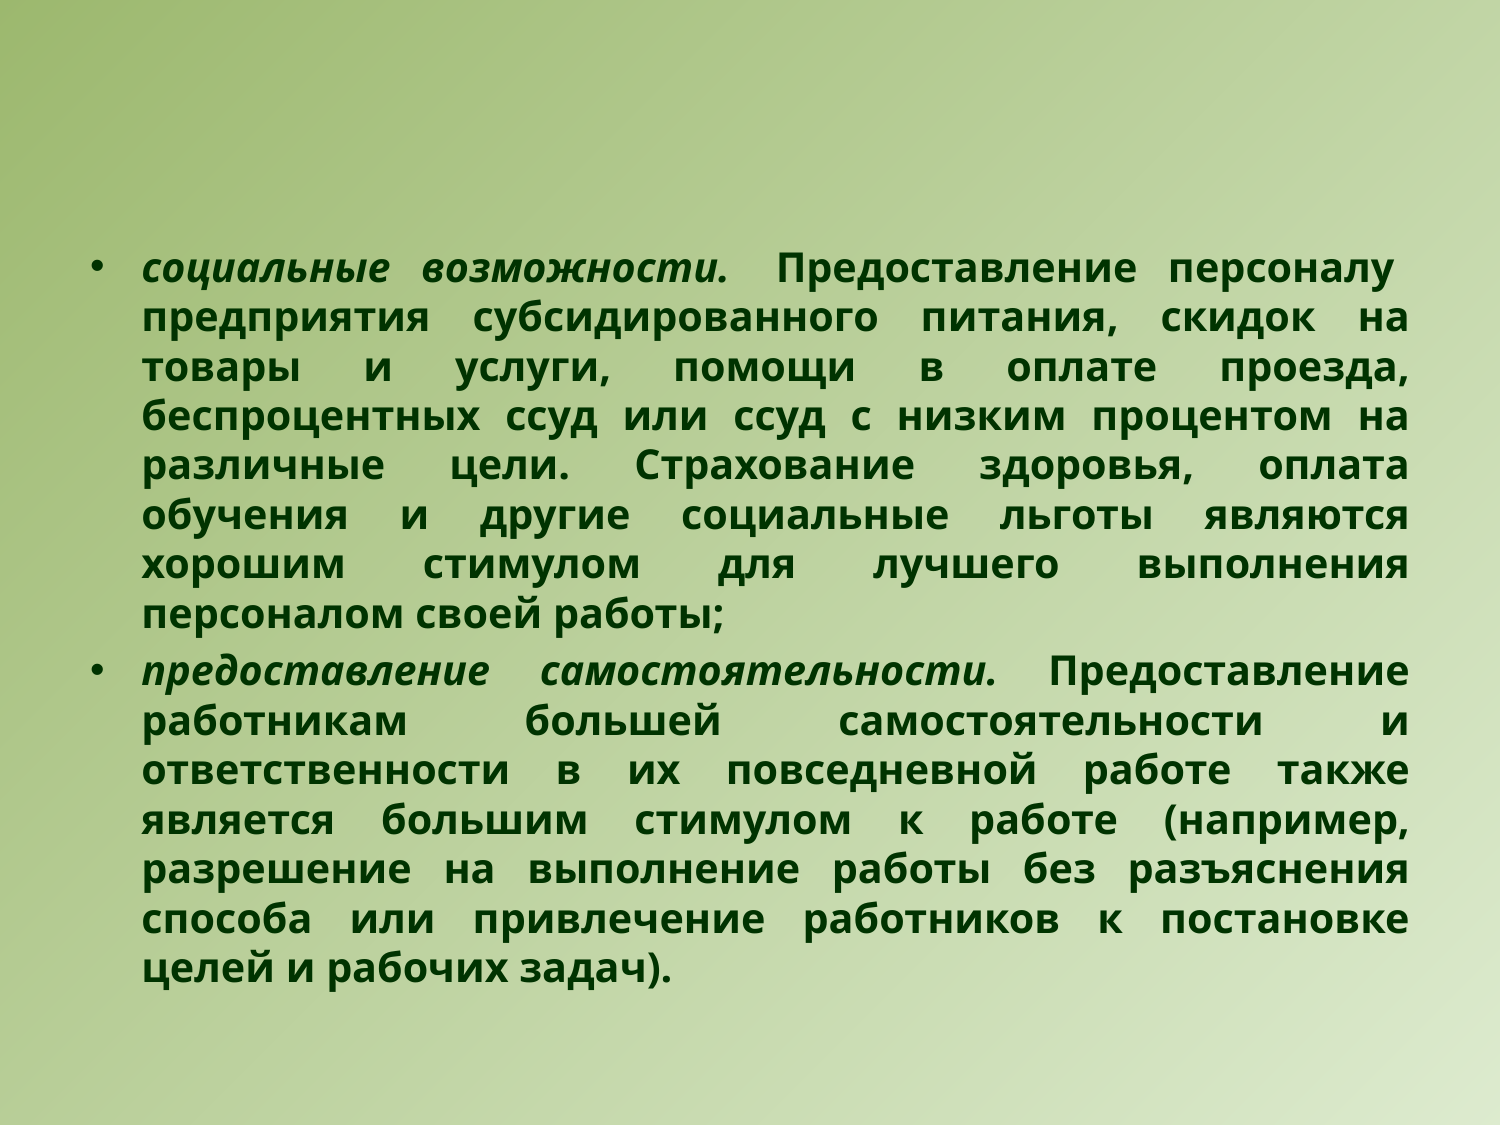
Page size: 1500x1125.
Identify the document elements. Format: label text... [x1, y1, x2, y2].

list социальные возможности. Предоставление персоналу предприятия субсидированного питания, скидок на товары и услуги, помощи в оплате проезда, беспроцентных ссуд или ссуд с низким процентом на различные цели. Страхование здоровья, оплата обучения и другие социальные льготы являются хорошим стимулом для лучшего выполнения персоналом своей работы; предоставление самостоятельности. Предоставление работникам большей самостоятельности и ответственности в их повседневной работе также является большим стимулом к работе (например, разрешение на выполнение работы без разъяснения способа или привлечение работников к постановке целей и рабочих задач). [75, 175, 1425, 1005]
